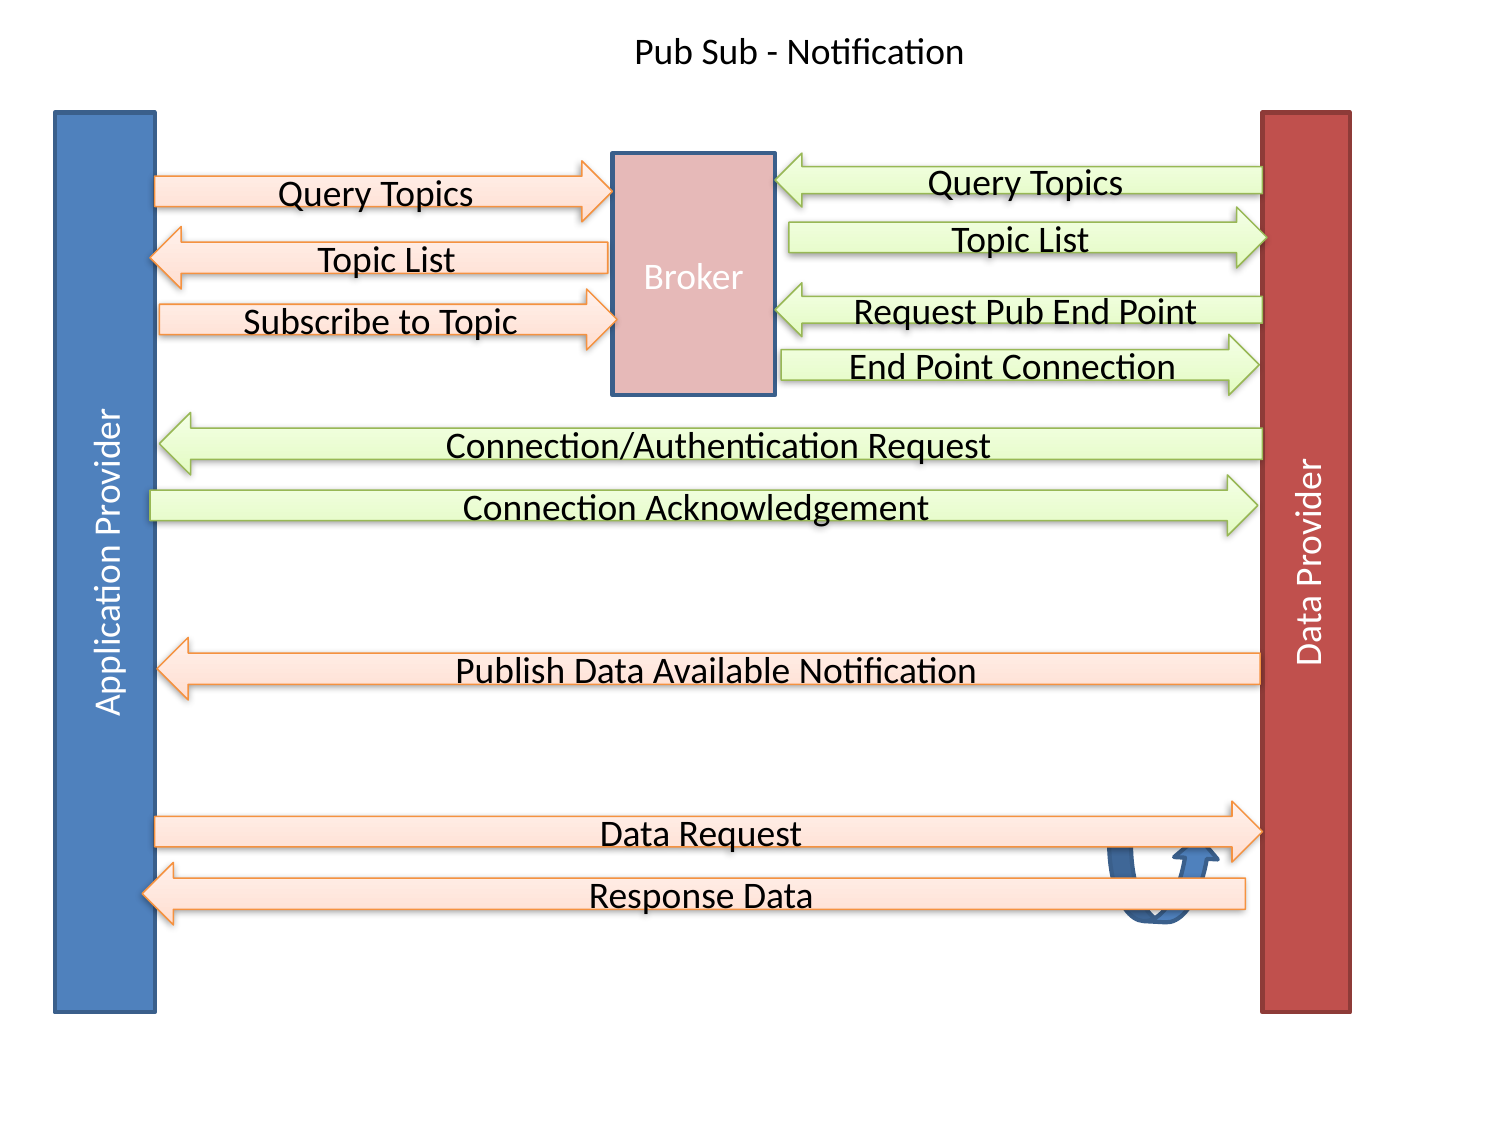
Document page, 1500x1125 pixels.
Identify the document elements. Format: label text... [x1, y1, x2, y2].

text_box Topic List [149, 225, 609, 290]
text_box Application Provider [53, 110, 157, 1014]
text_box Publish Data Available Notification [156, 636, 1261, 701]
text_box [1129, 917, 1184, 925]
text_box Connection Acknowledgement [149, 474, 1259, 537]
text_box End Point Connection [780, 333, 1260, 396]
text_box Response Data [141, 861, 1247, 926]
text_box Query Topics [153, 160, 613, 223]
text_box [1172, 855, 1220, 875]
text_box Subscribe to Topic [158, 288, 618, 351]
text_box Data Request [153, 800, 1264, 863]
text_box Broker [610, 151, 777, 397]
text_box Request Pub End Point [774, 282, 1264, 338]
text_box [1129, 855, 1136, 875]
text_box Topic List [788, 206, 1268, 269]
text_box Connection/Authentication Request [158, 411, 1264, 476]
text_box Query Topics [774, 152, 1264, 208]
text_box Pub Sub - Notification [619, 19, 981, 80]
text_box Data Provider [1260, 110, 1352, 1014]
text_box [1107, 855, 1115, 875]
